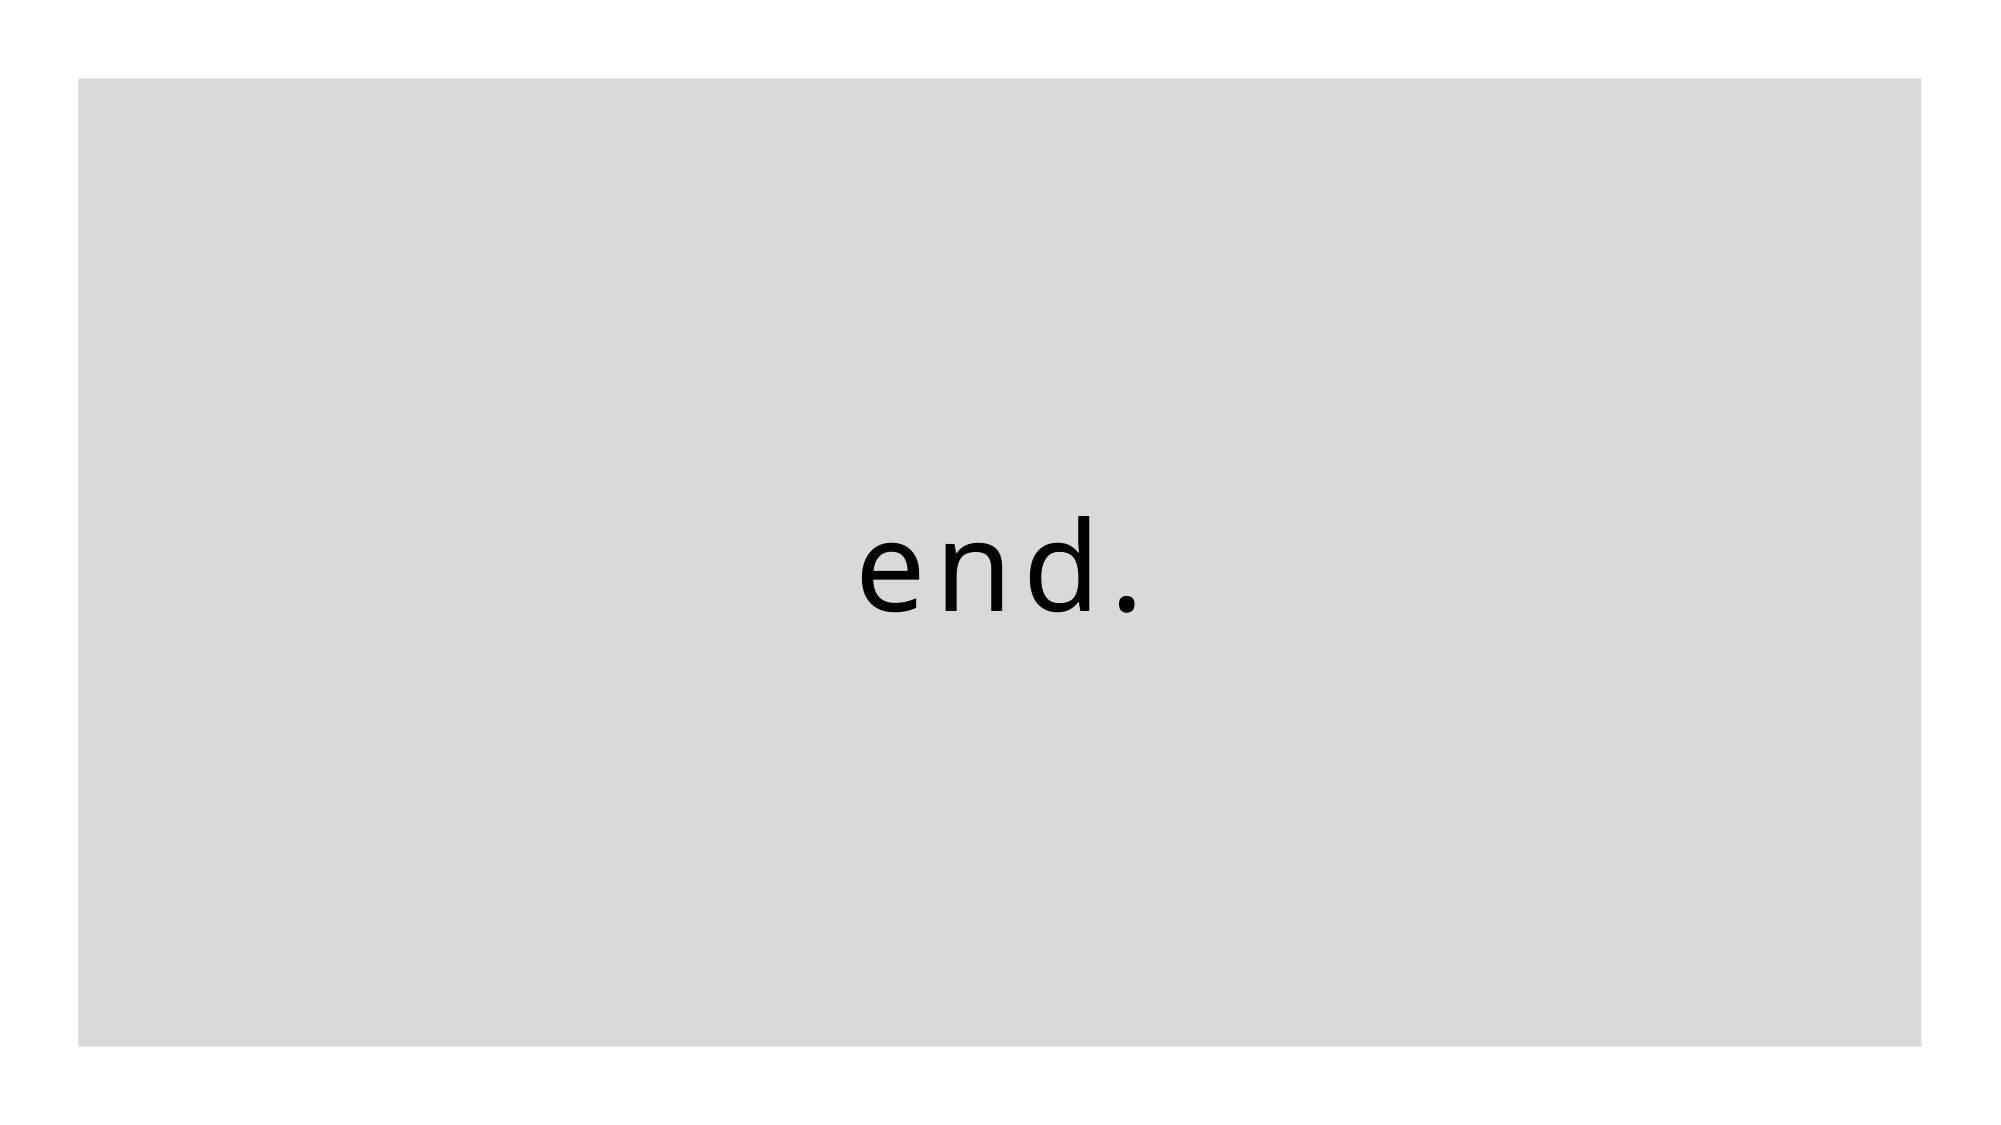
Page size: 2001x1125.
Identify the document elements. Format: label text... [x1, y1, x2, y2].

text_box [77, 77, 1923, 1048]
text_box end. [690, 479, 1310, 644]
